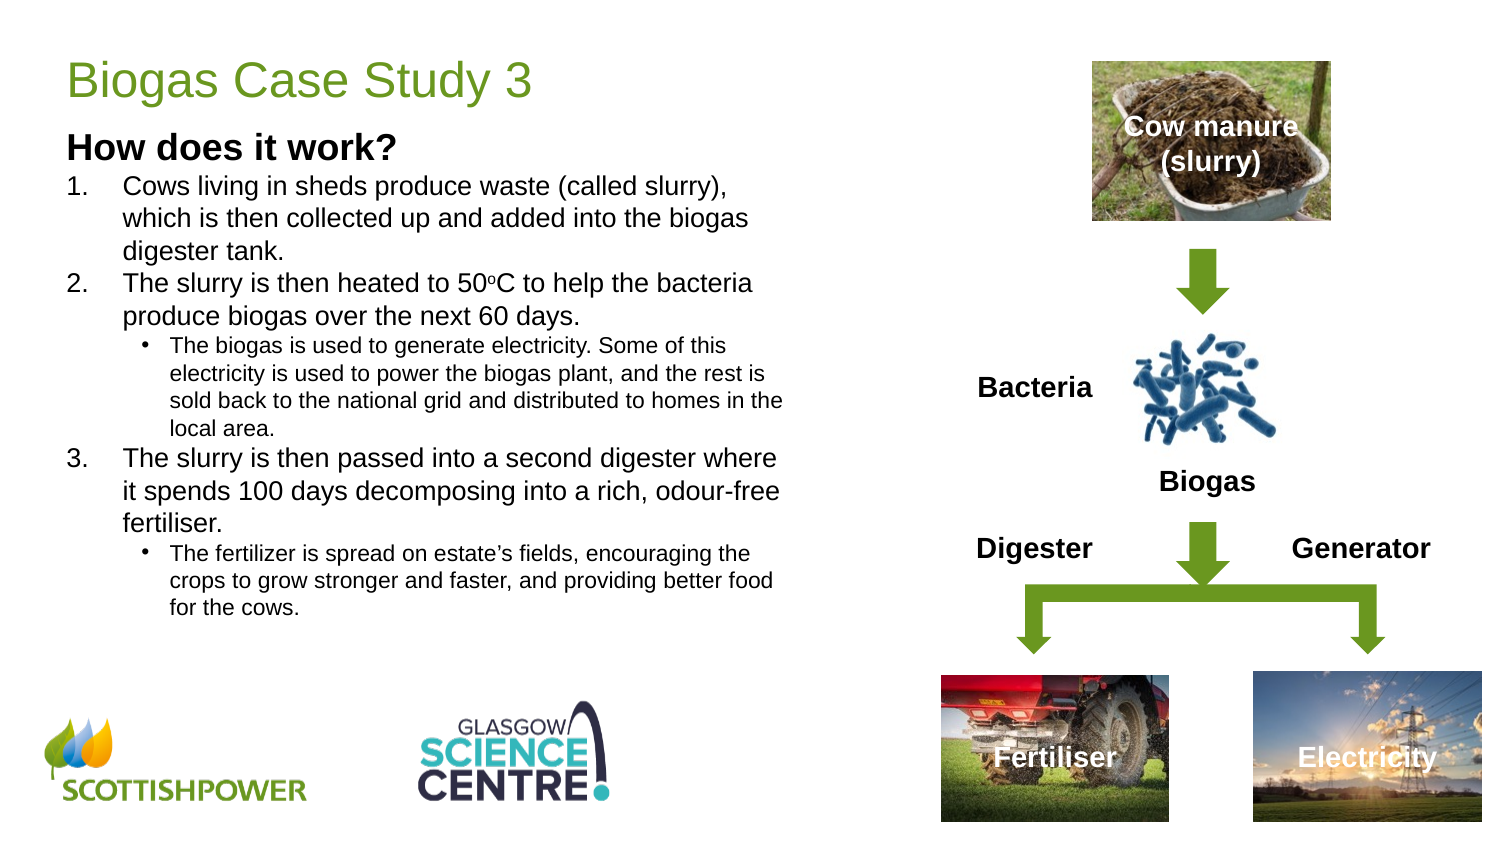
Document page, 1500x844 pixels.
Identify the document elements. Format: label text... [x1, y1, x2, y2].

text_box Bacteria [962, 361, 1116, 411]
picture [1121, 314, 1284, 468]
text_box Generator [1264, 522, 1459, 572]
text_box [1174, 520, 1232, 582]
text_box [1174, 246, 1232, 313]
text_box Biogas Case Study 3 [51, 40, 1450, 115]
text_box Digester [943, 522, 1126, 572]
text_box [1187, 582, 1388, 657]
text_box Biogas [1143, 454, 1288, 505]
picture [1091, 61, 1331, 221]
text_box Cow manure (slurry) [923, 644, 1162, 730]
picture [941, 675, 1170, 823]
picture [0, 617, 751, 844]
picture [1253, 671, 1482, 823]
text_box How does it work? Cows living in sheds produce waste (called slurry), which is then collected up and added into the biogas digester tank. The slurry is then heated to 50oC to help the bacteria produce biogas over the next 60 days. The biogas is used to generate electricity. Some of this electricity is used to power the biogas plant, and the rest is sold back to the national grid and distributed to homes in the local area. The slurry is then passed into a second digester where it spends 100 days decomposing into a rich, odour-free fertiliser. The fertilizer is spread on estate’s fields, encouraging the crops to grow stronger and faster, and providing better food for the cows. [51, 115, 821, 663]
text_box [1014, 582, 1187, 657]
